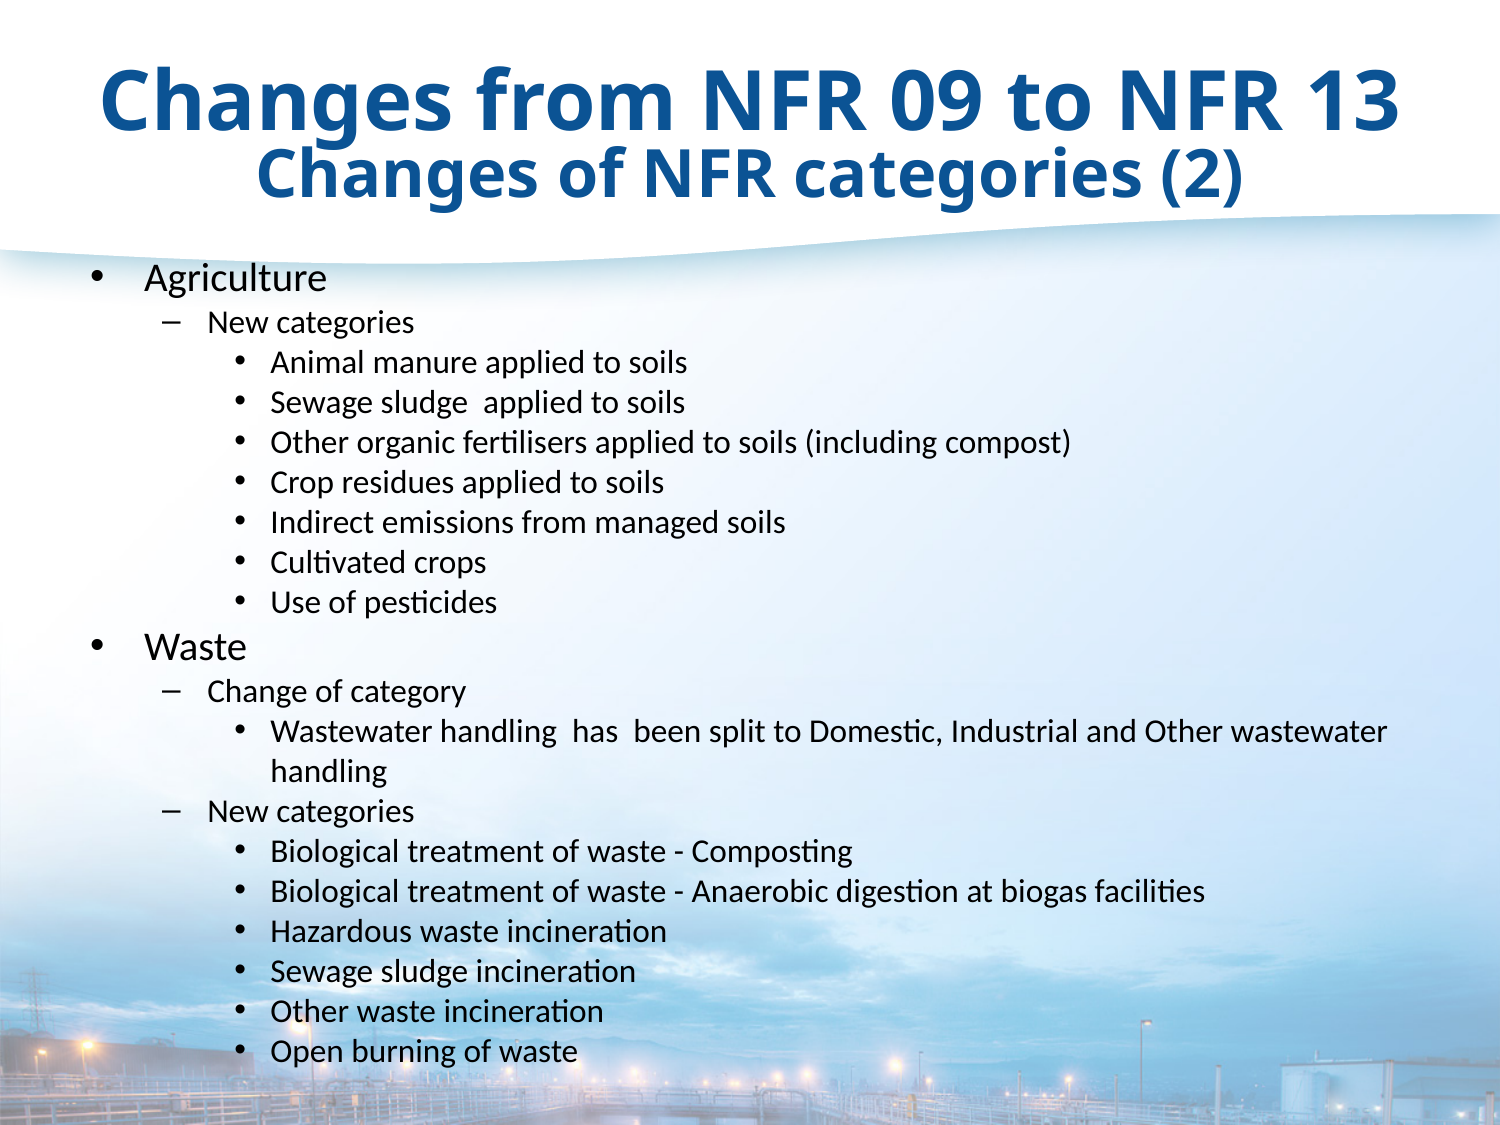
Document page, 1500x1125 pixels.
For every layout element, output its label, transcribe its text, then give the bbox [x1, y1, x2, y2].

picture [0, 215, 1500, 1125]
list Agriculture New categories Animal manure applied to soils Sewage sludge applied to soils Other organic fertilisers applied to soils (including compost) Crop residues applied to soils Indirect emissions from managed soils Cultivated crops Use of pesticides Waste Change of category Wastewater handling has been split to Domestic, Industrial and Other wastewater handling New categories Biological treatment of waste - Composting Biological treatment of waste - Anaerobic digestion at biogas facilities Hazardous waste incineration Sewage sludge incineration Other waste incineration Open burning of waste [75, 243, 1425, 1083]
title Changes from NFR 09 to NFR 13 Changes of NFR categories (2) [75, 45, 1425, 233]
